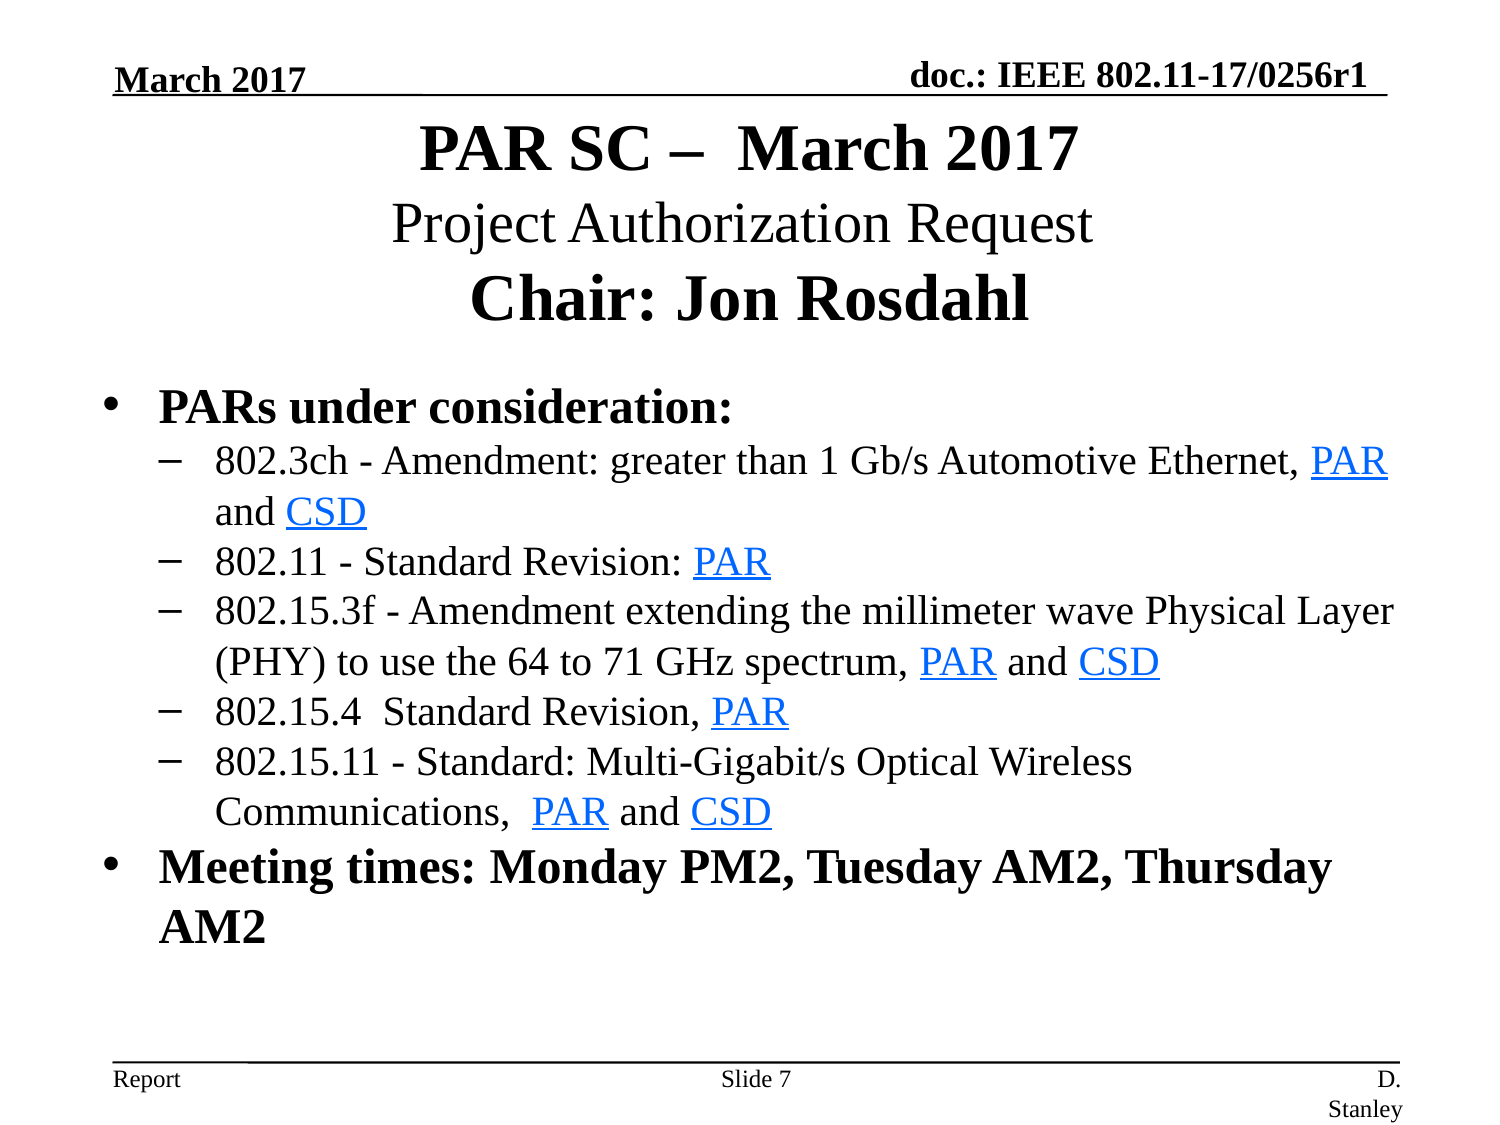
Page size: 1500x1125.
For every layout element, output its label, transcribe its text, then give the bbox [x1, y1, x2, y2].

footer D. Stanley, HP Enterprise [1325, 1062, 1402, 1093]
text_box PARs under consideration: 802.3ch - Amendment: greater than 1 Gb/s Automotive Ethernet, PAR and CSD 802.11 - Standard Revision: PAR 802.15.3f - Amendment extending the millimeter wave Physical Layer (PHY) to use the 64 to 71 GHz spectrum, PAR and CSD 802.15.4 Standard Revision, PAR 802.15.11 - Standard: Multi-Gigabit/s Optical Wireless Communications, PAR and CSD Meeting times: Monday PM2, Tuesday AM2, Thursday AM2 [87, 365, 1425, 1020]
title PAR SC – March 2017 Project Authorization Request Chair: Jon Rosdahl [112, 162, 1388, 275]
slide_number Slide 7 [712, 1062, 800, 1093]
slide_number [114, 54, 309, 100]
